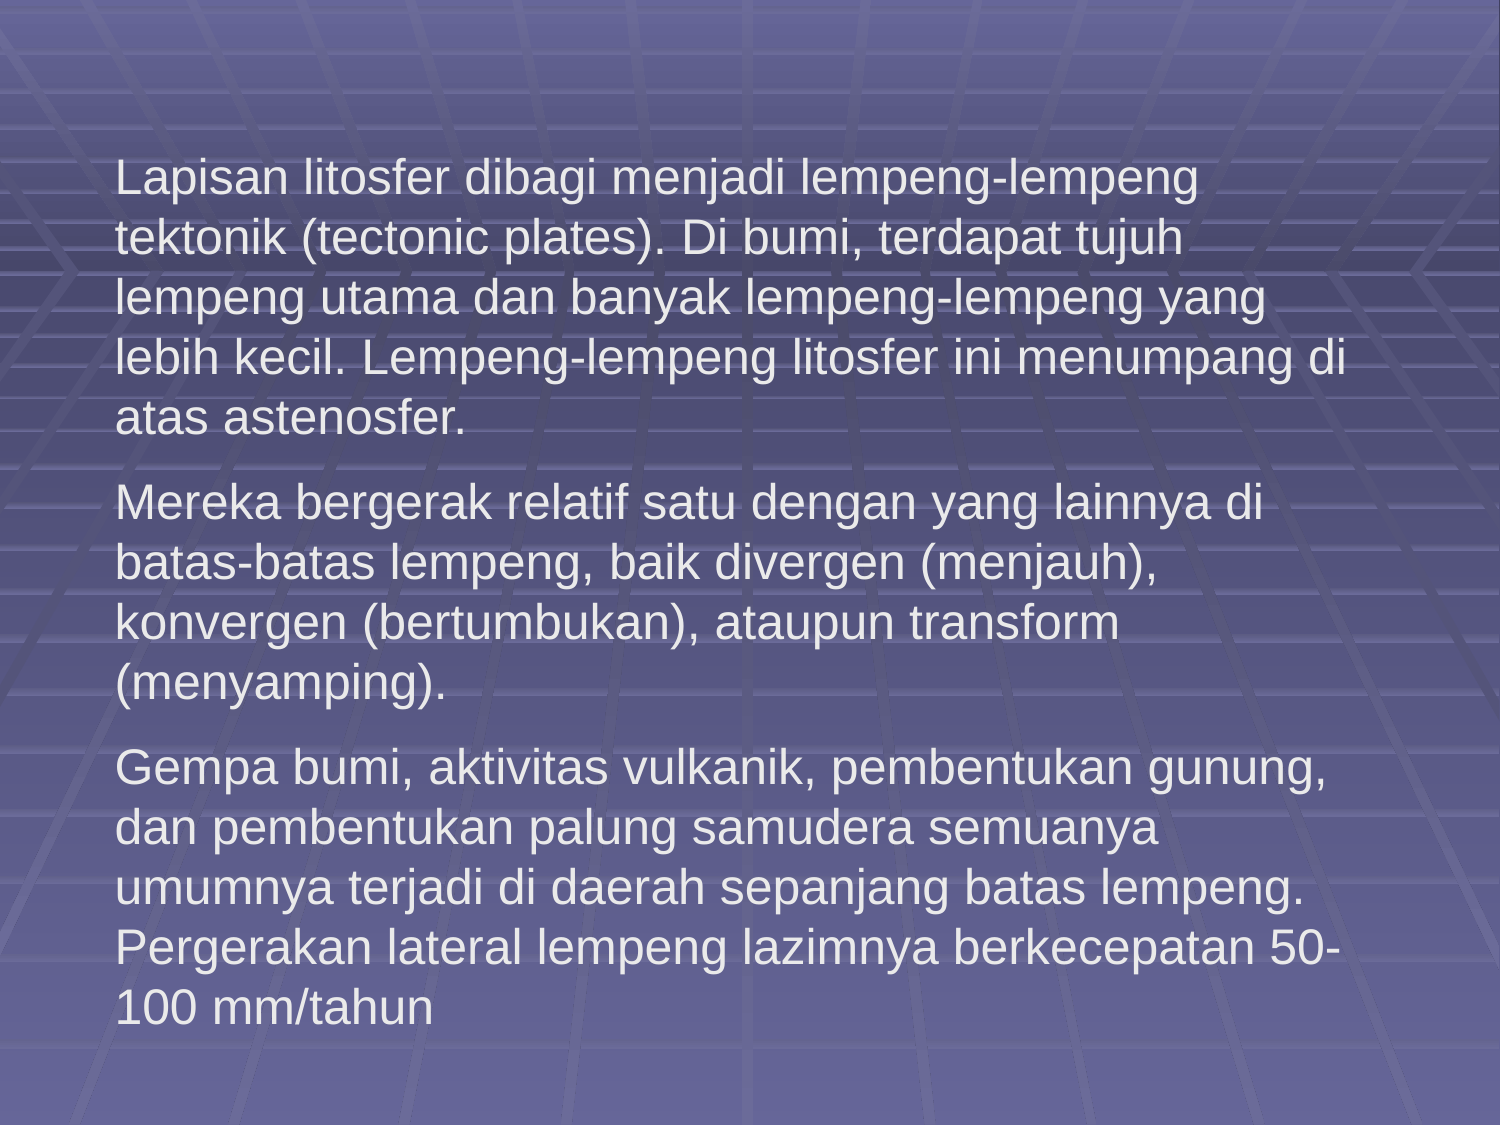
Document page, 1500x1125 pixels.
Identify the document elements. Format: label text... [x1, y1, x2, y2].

text_box Lapisan litosfer dibagi menjadi lempeng-lempeng tektonik (tectonic plates). Di bumi, terdapat tujuh lempeng utama dan banyak lempeng-lempeng yang lebih kecil. Lempeng-lempeng litosfer ini menumpang di atas astenosfer. Mereka bergerak relatif satu dengan yang lainnya di batas-batas lempeng, baik divergen (menjauh), konvergen (bertumbukan), ataupun transform (menyamping). Gempa bumi, aktivitas vulkanik, pembentukan gunung, dan pembentukan palung samudera semuanya umumnya terjadi di daerah sepanjang batas lempeng. Pergerakan lateral lempeng lazimnya berkecepatan 50-100 mm/tahun [99, 137, 1375, 1043]
